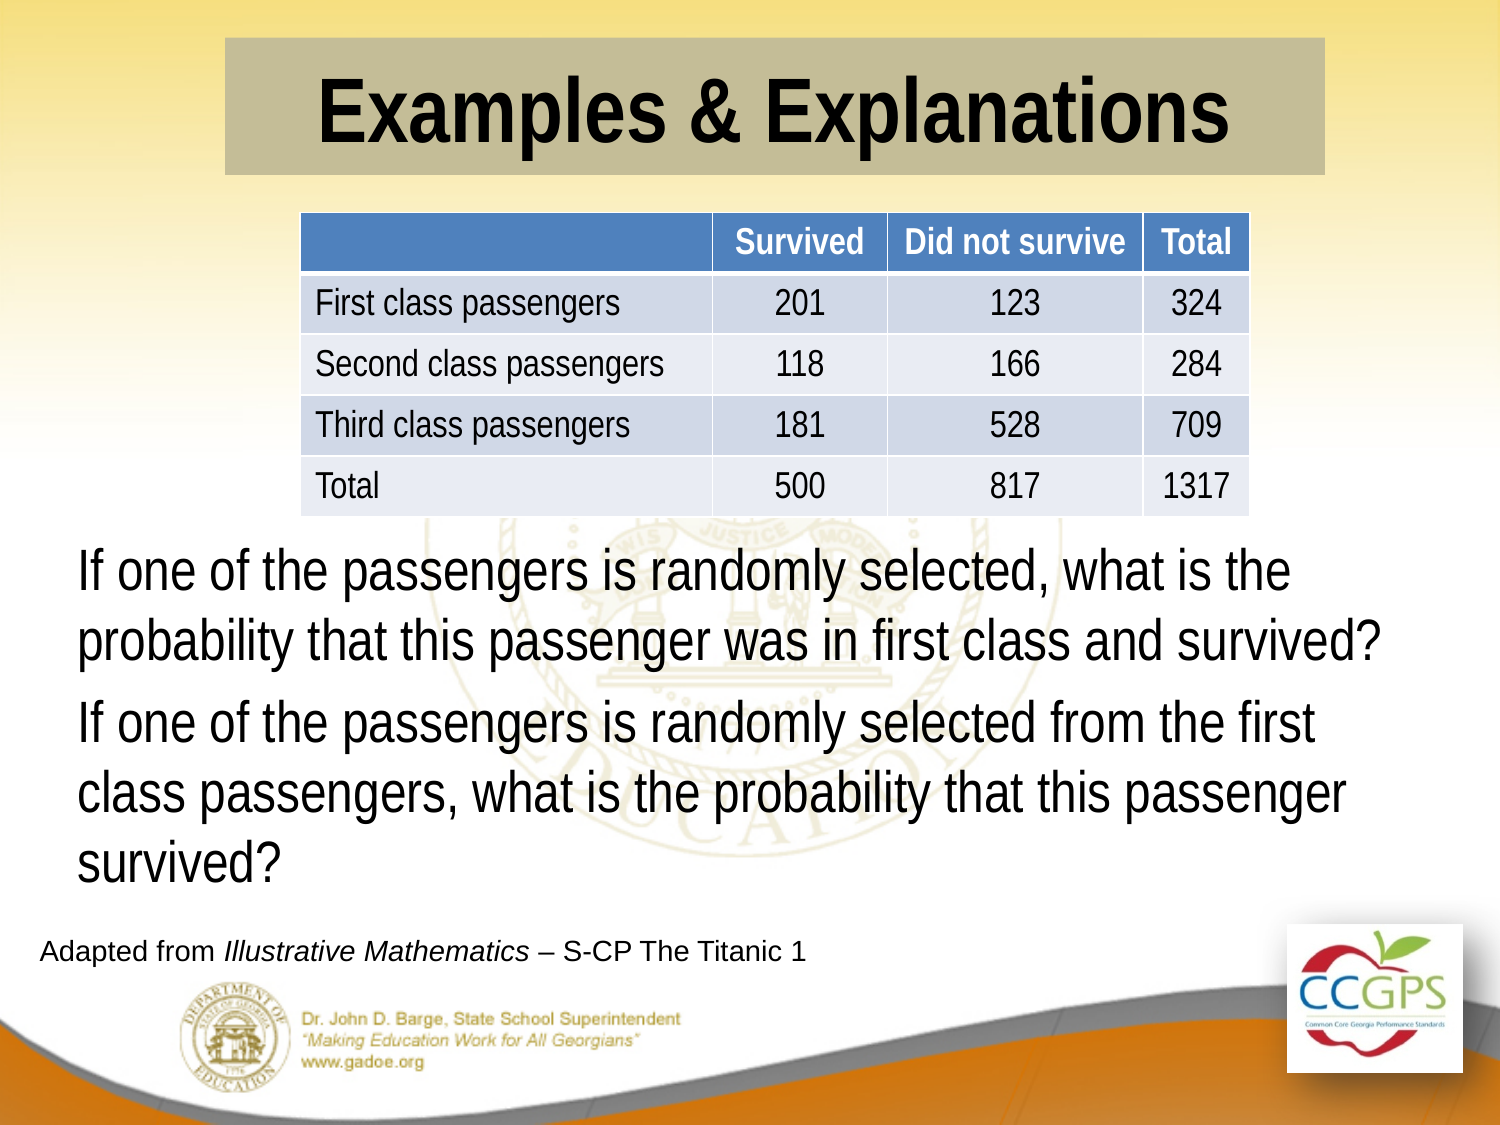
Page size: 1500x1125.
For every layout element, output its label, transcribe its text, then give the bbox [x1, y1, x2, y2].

table_cell First class passengers [301, 276, 712, 333]
table_cell Second class passengers [301, 335, 712, 394]
table_cell Third class passengers [301, 396, 712, 455]
table_cell 284 [1144, 335, 1249, 394]
table_header Survived [713, 213, 887, 271]
table_cell 201 [713, 276, 887, 333]
table_header Did not survive [888, 213, 1142, 271]
table_header Total [1144, 213, 1249, 271]
table_cell 528 [888, 396, 1142, 455]
text_box Adapted from Illustrative Mathematics – S-CP The Titanic 1 [24, 924, 1284, 975]
table_cell 181 [713, 396, 887, 455]
subtitle If one of the passengers is randomly selected, what is the probability that this passenger was in first class and survived? If one of the passengers is randomly selected from the first class passengers, what is the probability that this passenger survived? [62, 524, 1438, 926]
table_cell 123 [888, 276, 1142, 333]
table_cell 817 [888, 457, 1142, 516]
table_cell 324 [1144, 276, 1249, 333]
table_header [301, 213, 712, 271]
table_cell 709 [1144, 396, 1249, 455]
table_cell 500 [713, 457, 887, 516]
table_cell 118 [713, 335, 887, 394]
picture [0, 0, 1500, 1125]
title Examples & Explanations [224, 37, 1326, 176]
table_cell Total [301, 457, 712, 516]
table_cell 1317 [1144, 457, 1249, 516]
table_cell 166 [888, 335, 1142, 394]
